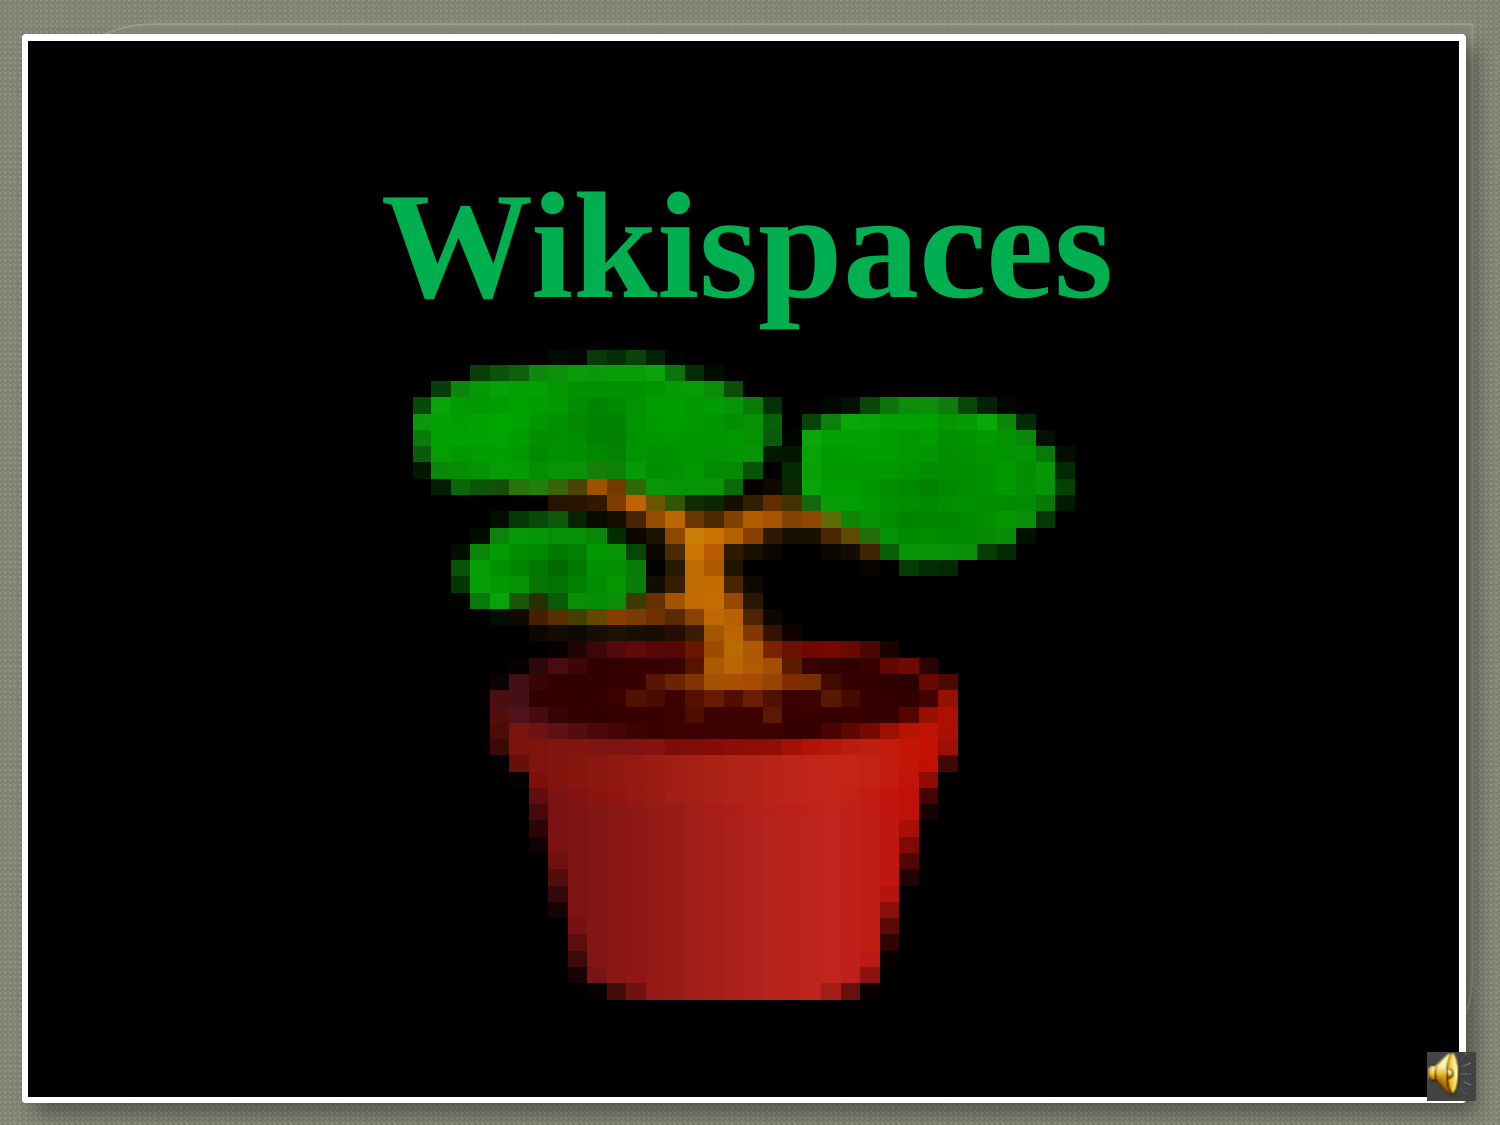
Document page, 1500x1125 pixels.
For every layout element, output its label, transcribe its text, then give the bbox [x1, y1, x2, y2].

title Wikispaces [22, 34, 1466, 1103]
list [412, 349, 1076, 1001]
picture [1426, 1051, 1477, 1102]
